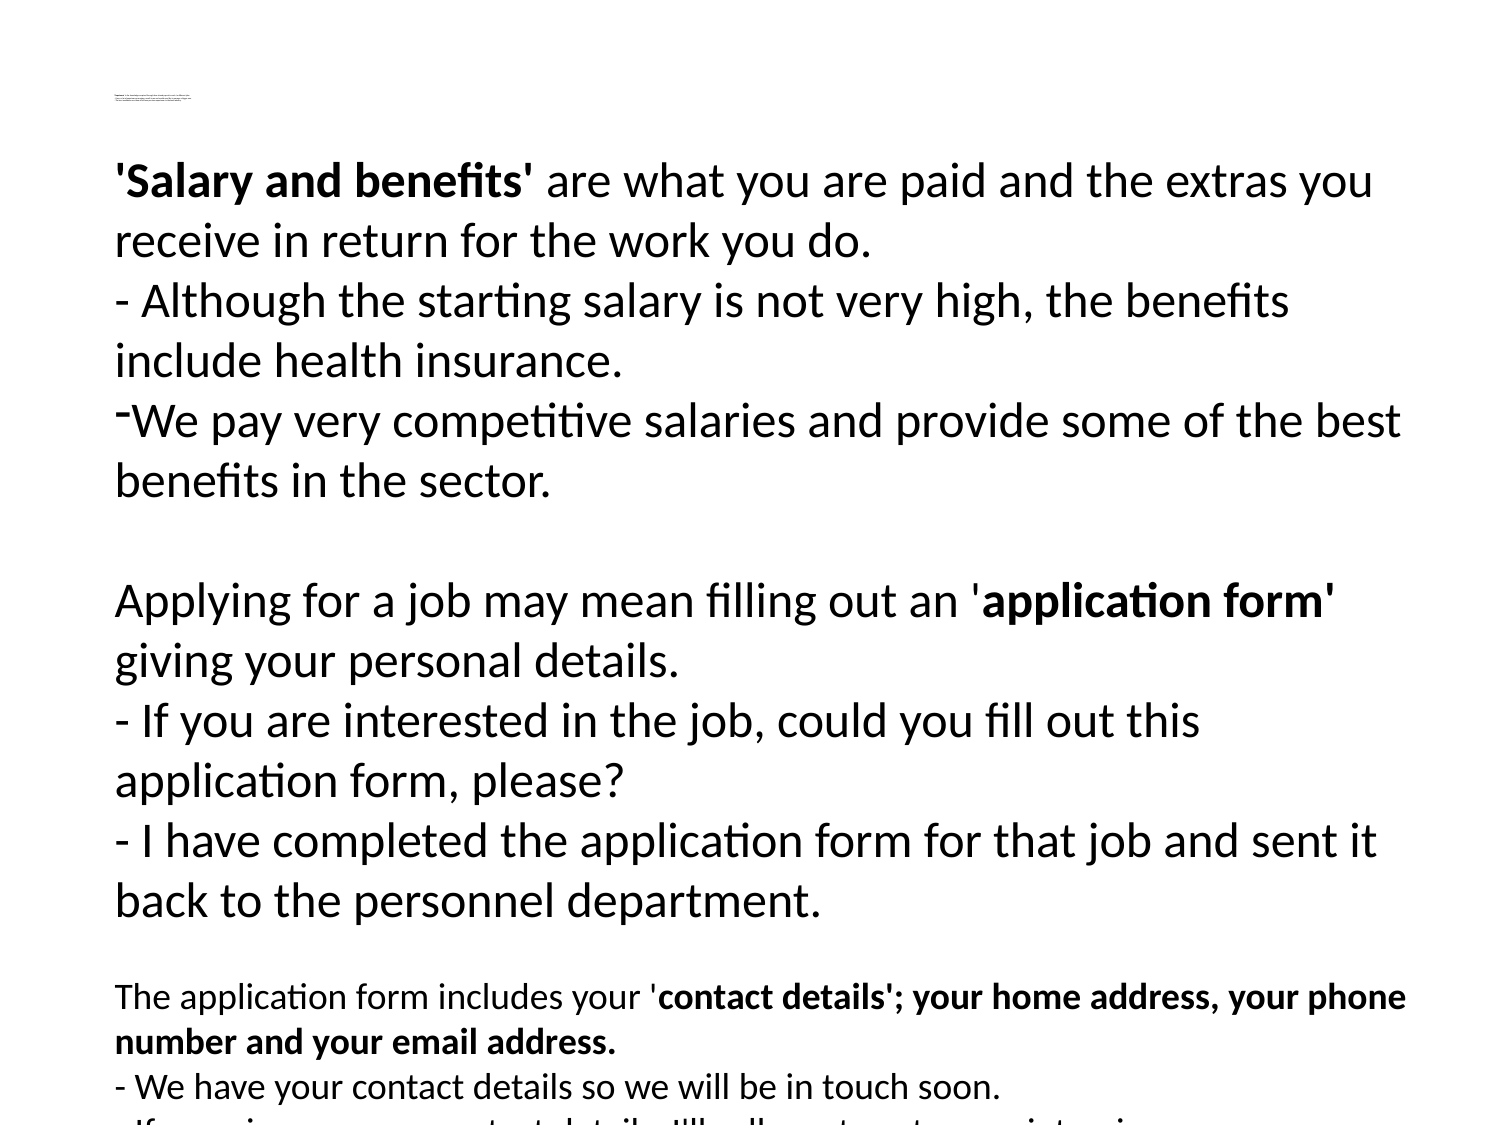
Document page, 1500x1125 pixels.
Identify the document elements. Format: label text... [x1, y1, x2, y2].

text_box 'Experience' is the knowledge acquired through time already spent in work, in different jobs. - I have a lot of experience managing a small team and would now like to manage a bigger one. - The best candidates are those who have previous experience in the food industry. 'Salary and benefits' are what you are paid and the extras you receive in return for the work you do. - Although the starting salary is not very high, the benefits include health insurance. We pay very competitive salaries and provide some of the best benefits in the sector. Applying for a job may mean filling out an 'application form' giving your personal details. - If you are interested in the job, could you fill out this application form, please? - I have completed the application form for that job and sent it back to the personnel department. The application form includes your 'contact details'; your home address, your phone number and your email address. - We have your contact details so we will be in touch soon. - If you give me your contact details, I'll call you to set up an interview. [99, 87, 1438, 1125]
